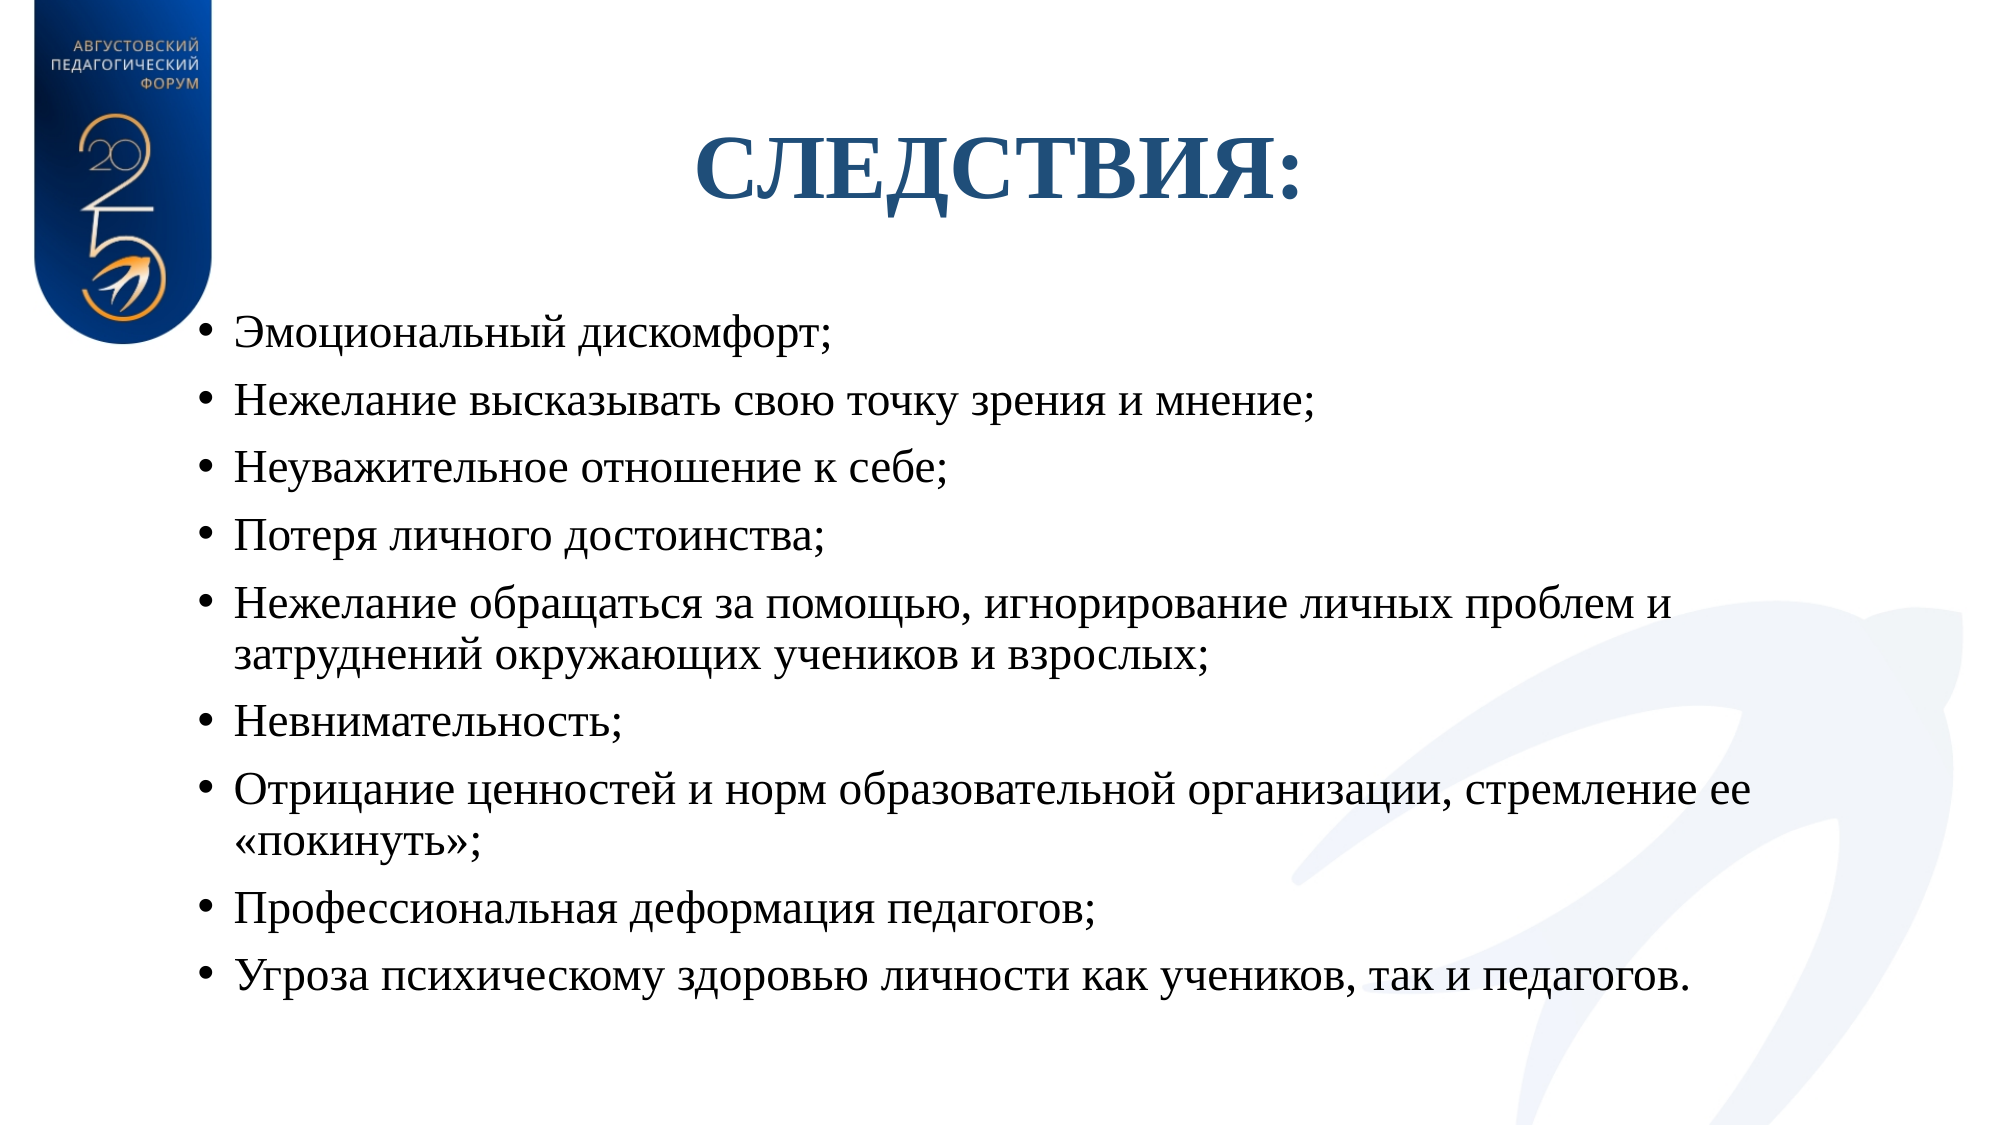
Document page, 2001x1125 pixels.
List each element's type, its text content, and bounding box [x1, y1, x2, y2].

picture [0, 0, 2001, 1125]
title СЛЕДСТВИЯ: [137, 59, 1863, 278]
list Эмоциональный дискомфорт; Нежелание высказывать свою точку зрения и мнение; Неуважительное отношение к себе; Потеря личного достоинства; Нежелание обращаться за помощью, игнорирование личных проблем и затруднений окружающих учеников и взрослых; Невнимательность; Отрицание ценностей и норм образовательной организации, стремление ее «покинуть»; Профессиональная деформация педагогов; Угроза психическому здоровью личности как учеников, так и педагогов. [182, 299, 1863, 1014]
